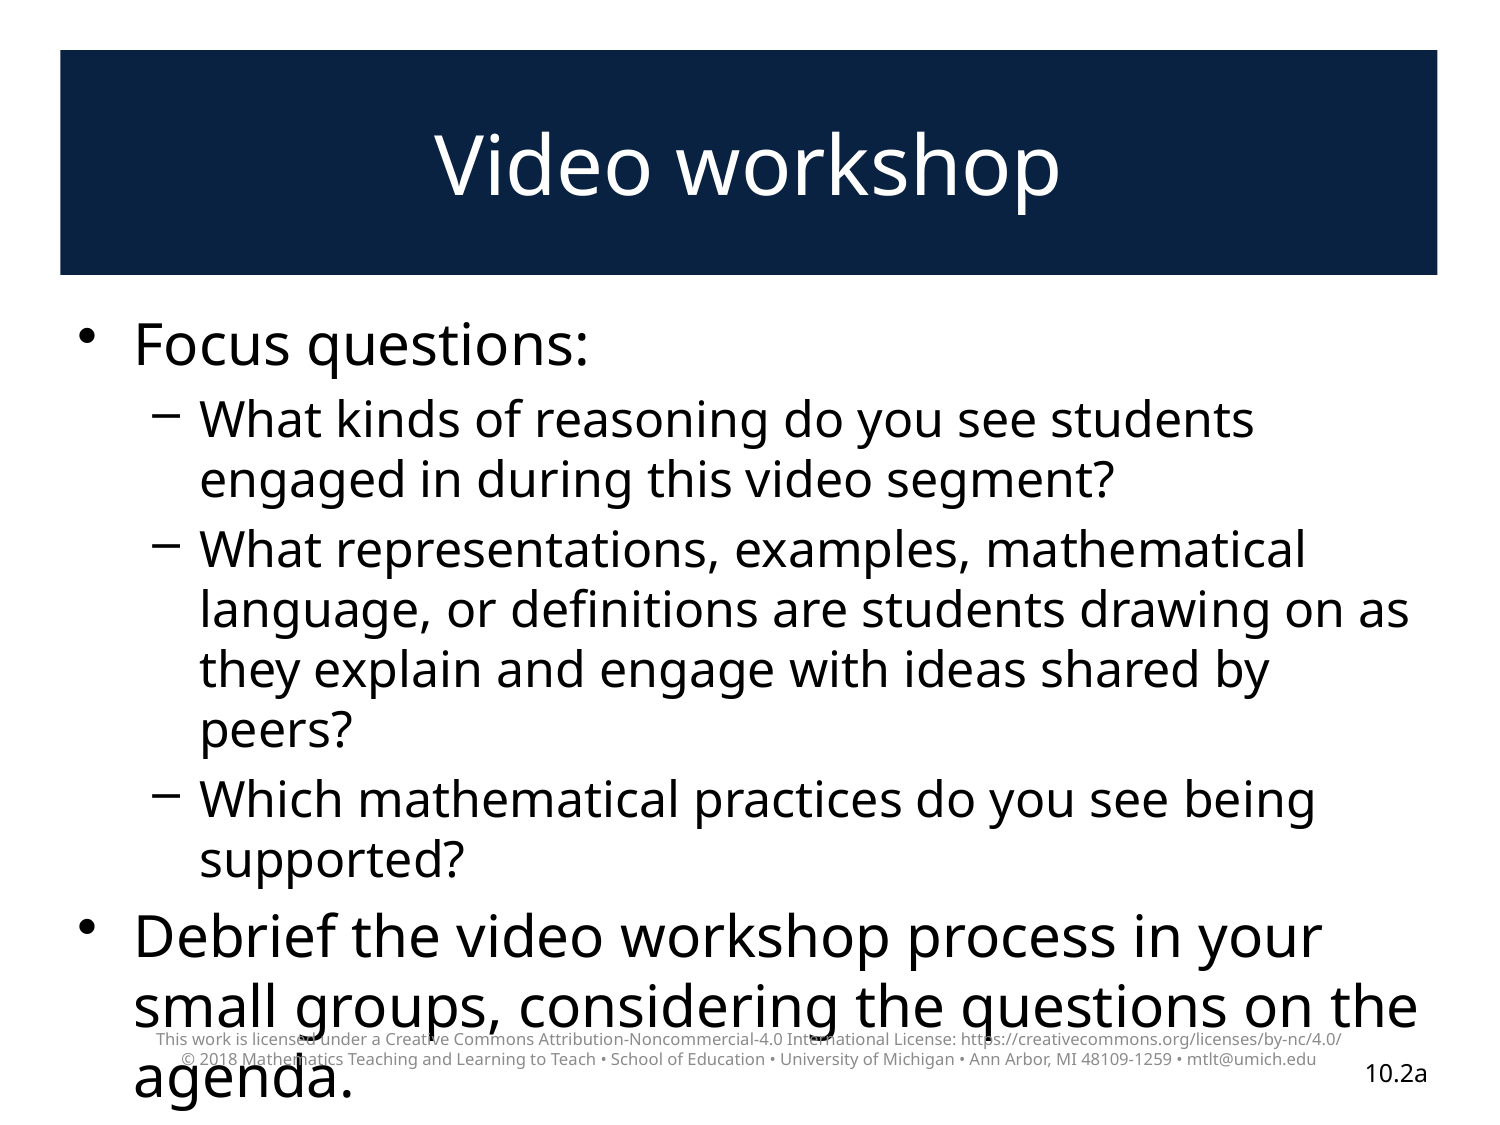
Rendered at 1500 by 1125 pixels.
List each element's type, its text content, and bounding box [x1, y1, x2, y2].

list Focus questions: What kinds of reasoning do you see students engaged in during this video segment? What representations, examples, mathematical language, or definitions are students drawing on as they explain and engage with ideas shared by peers? Which mathematical practices do you see being supported? Debrief the video workshop process in your small groups, considering the questions on the agenda. [62, 299, 1438, 1005]
text_box 10.2a [1349, 1050, 1443, 1095]
footer This work is licensed under a Creative Commons Attribution-Noncommercial-4.0 International License: https://creativecommons.org/licenses/by-nc/4.0/ © 2018 Mathematics Teaching and Learning to Teach • School of Education • University of Michigan • Ann Arbor, MI 48109-1259 • mtlt@umich.edu [62, 1009, 1438, 1088]
title Video workshop [60, 50, 1438, 275]
